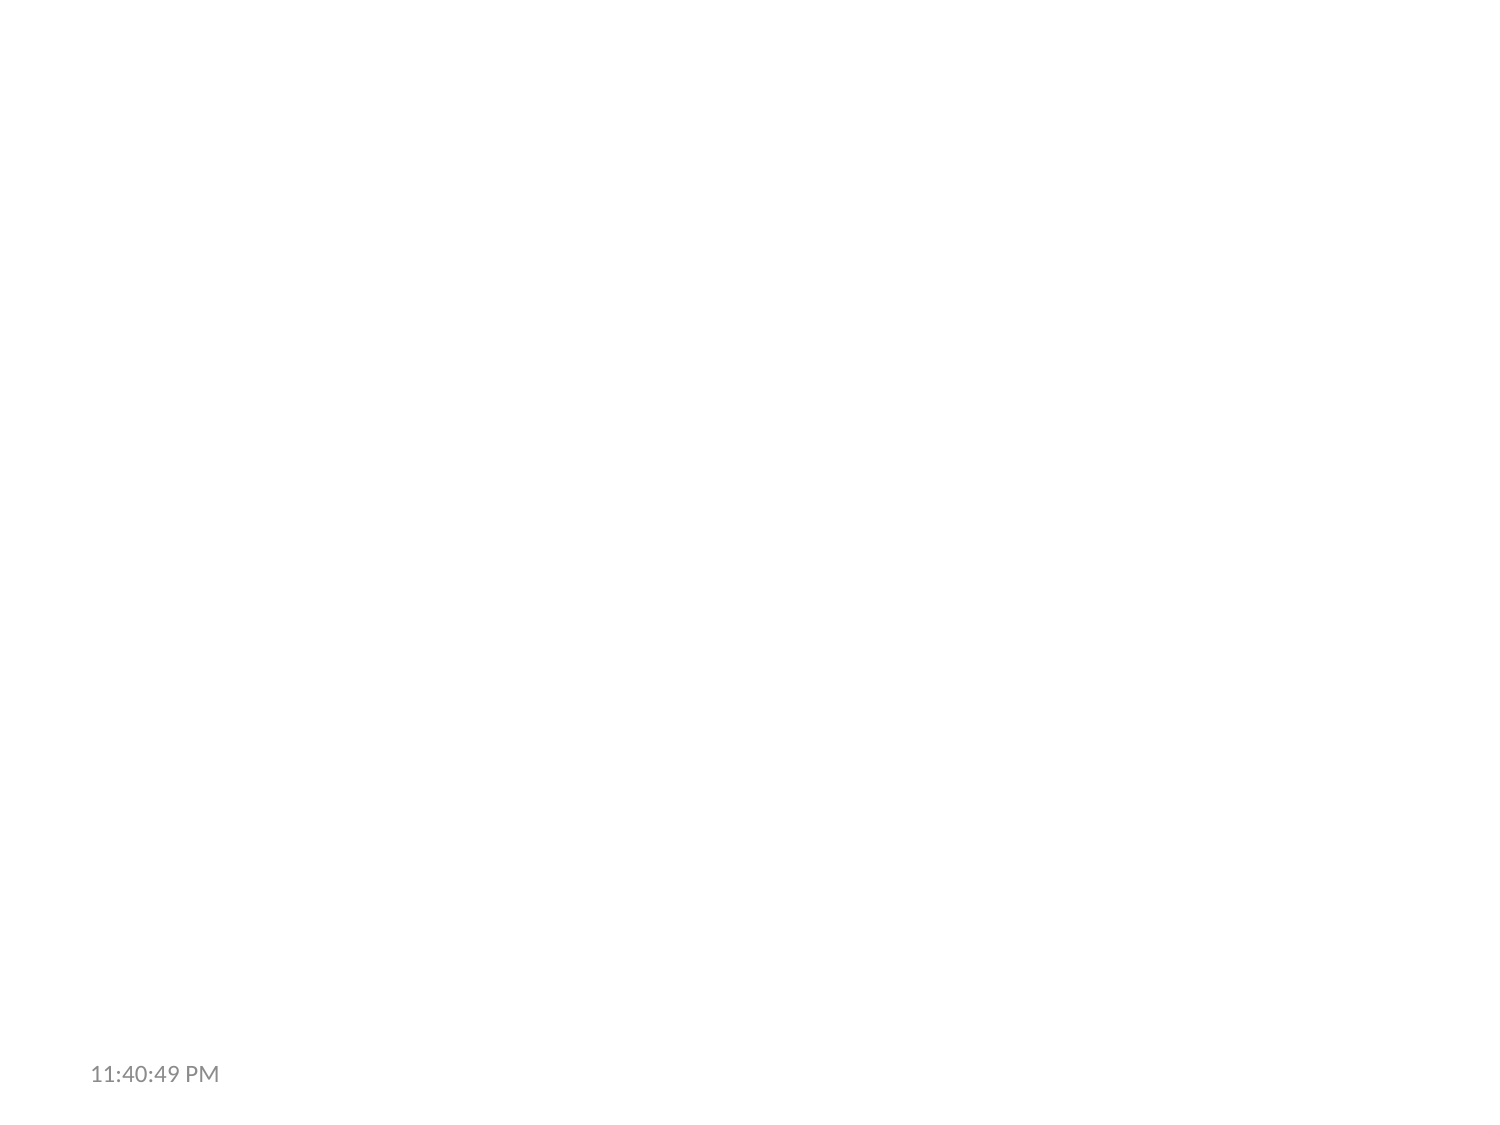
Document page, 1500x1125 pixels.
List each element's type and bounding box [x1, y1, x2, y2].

slide_number [75, 1042, 425, 1103]
